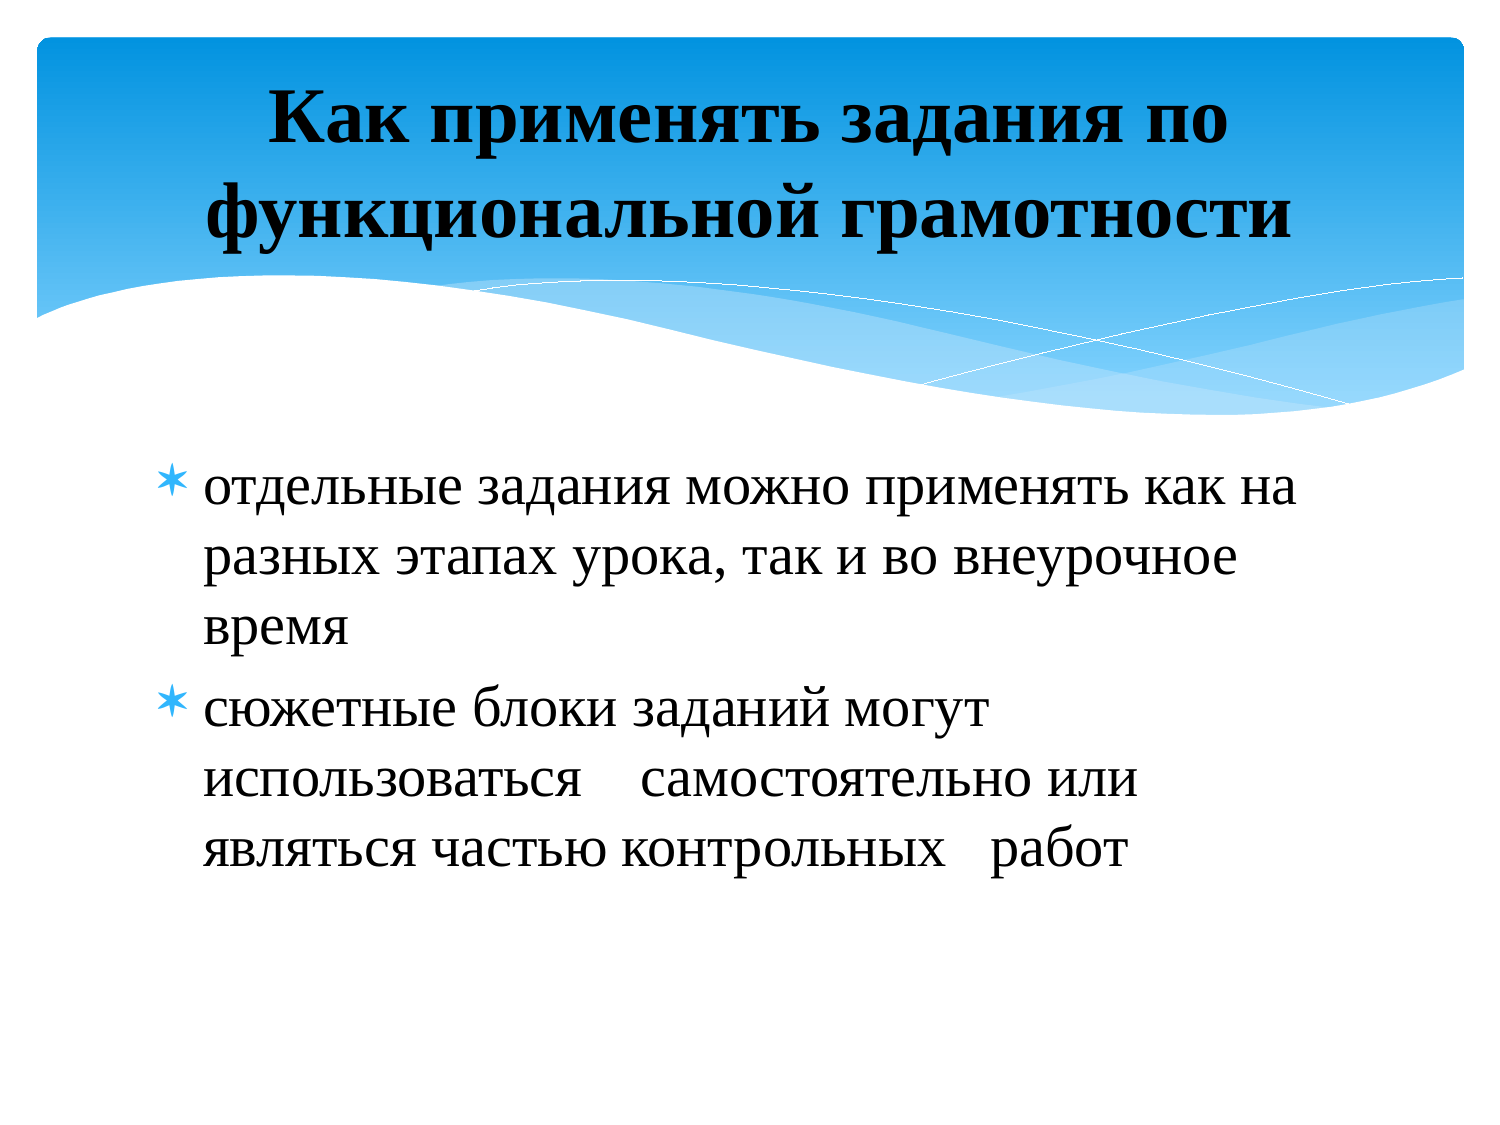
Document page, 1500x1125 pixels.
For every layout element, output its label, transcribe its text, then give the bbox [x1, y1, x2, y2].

list отдельные задания можно применять как на разных этапах урока, так и во внеурочное время сюжетные блоки заданий могут использоваться самостоятельно или являться частью контрольных работ [143, 438, 1359, 1005]
title Как применять задания по функциональной грамотности [75, 55, 1425, 261]
